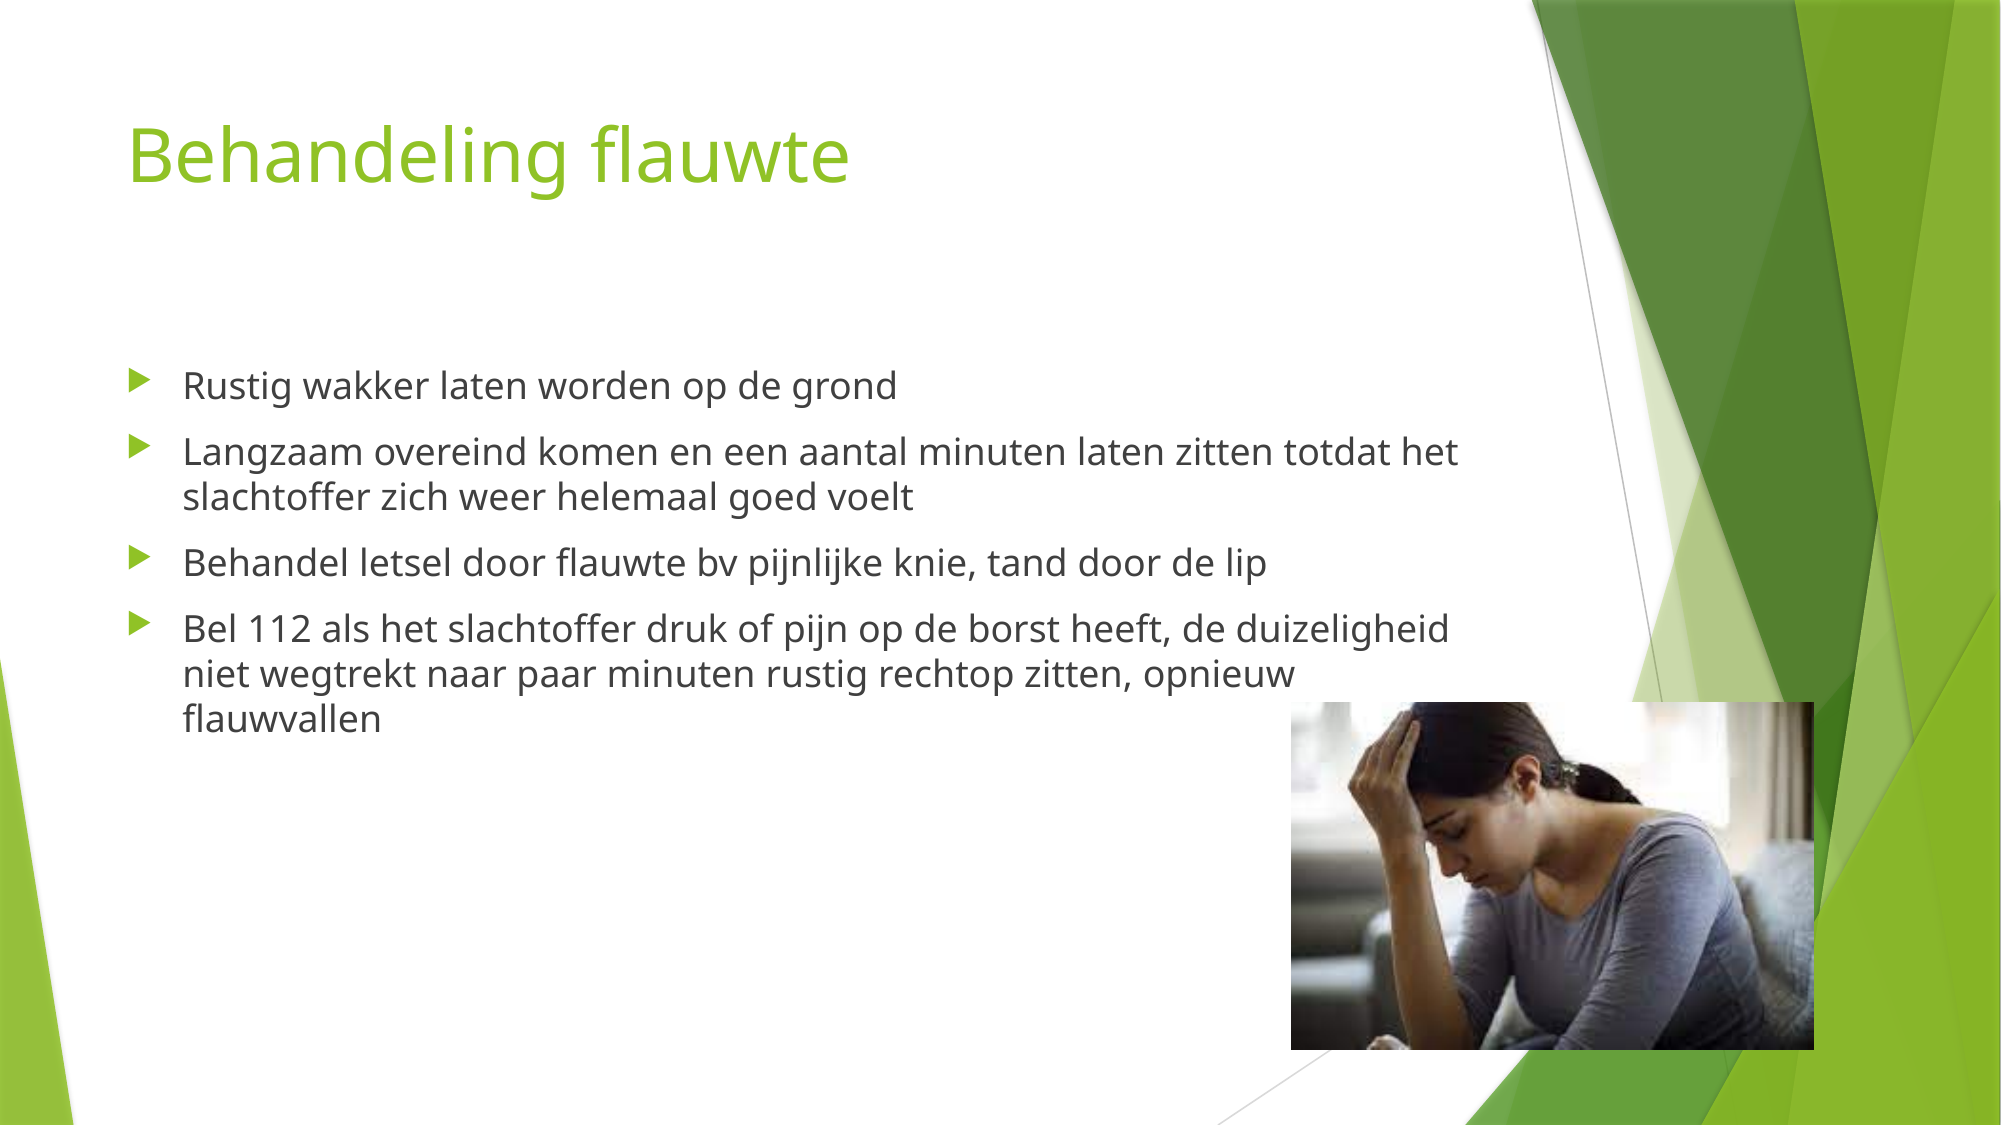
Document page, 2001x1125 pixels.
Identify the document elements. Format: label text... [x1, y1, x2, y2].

list Rustig wakker laten worden op de grond Langzaam overeind komen en een aantal minuten laten zitten totdat het slachtoffer zich weer helemaal goed voelt Behandel letsel door flauwte bv pijnlijke knie, tand door de lip Bel 112 als het slachtoffer druk of pijn op de borst heeft, de duizeligheid niet wegtrekt naar paar minuten rustig rechtop zitten, opnieuw flauwvallen [111, 354, 1522, 992]
title Behandeling flauwte [111, 99, 1522, 317]
picture [1290, 701, 1815, 1051]
